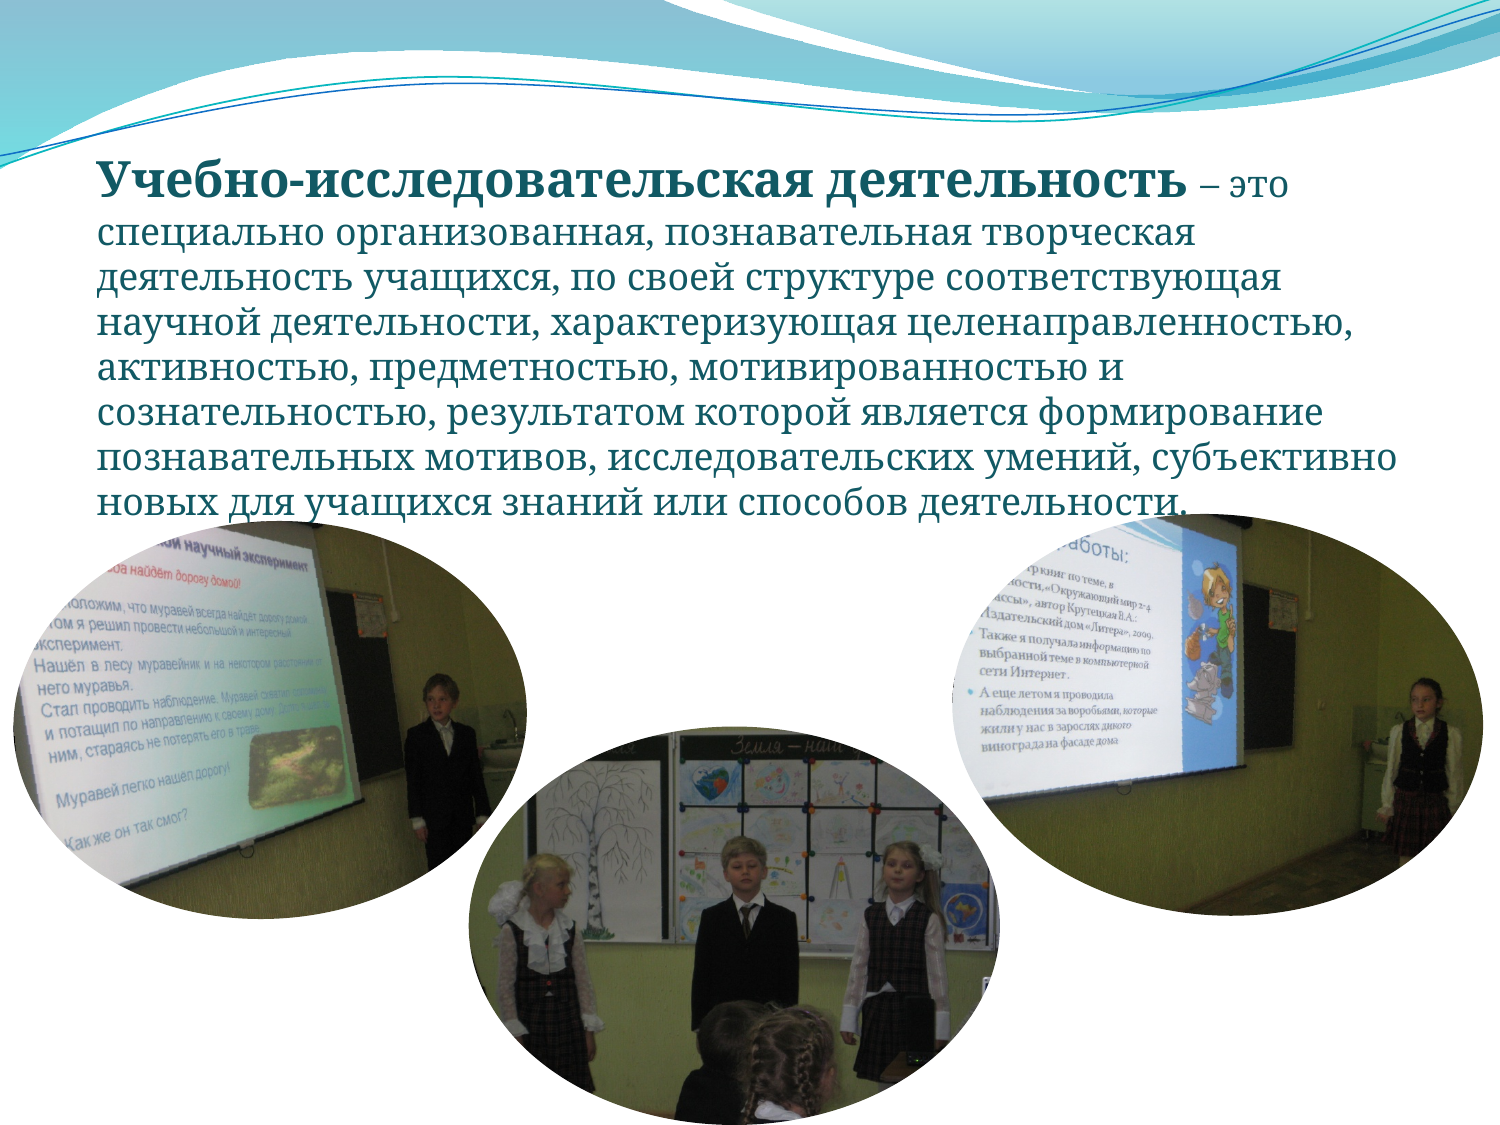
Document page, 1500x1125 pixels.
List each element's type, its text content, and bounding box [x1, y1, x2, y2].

picture [12, 513, 1484, 1125]
text_box Учебно-исследовательская деятельность – это специально организованная, познавательная творческая деятельность учащихся, по своей структуре соответствующая научной деятельности, характеризующая целенаправленностью, активностью, предметностью, мотивированностью и сознательностью, результатом которой является формирование познавательных мотивов, исследовательских умений, субъективно новых для учащихся знаний или способов деятельности. [81, 140, 1418, 531]
